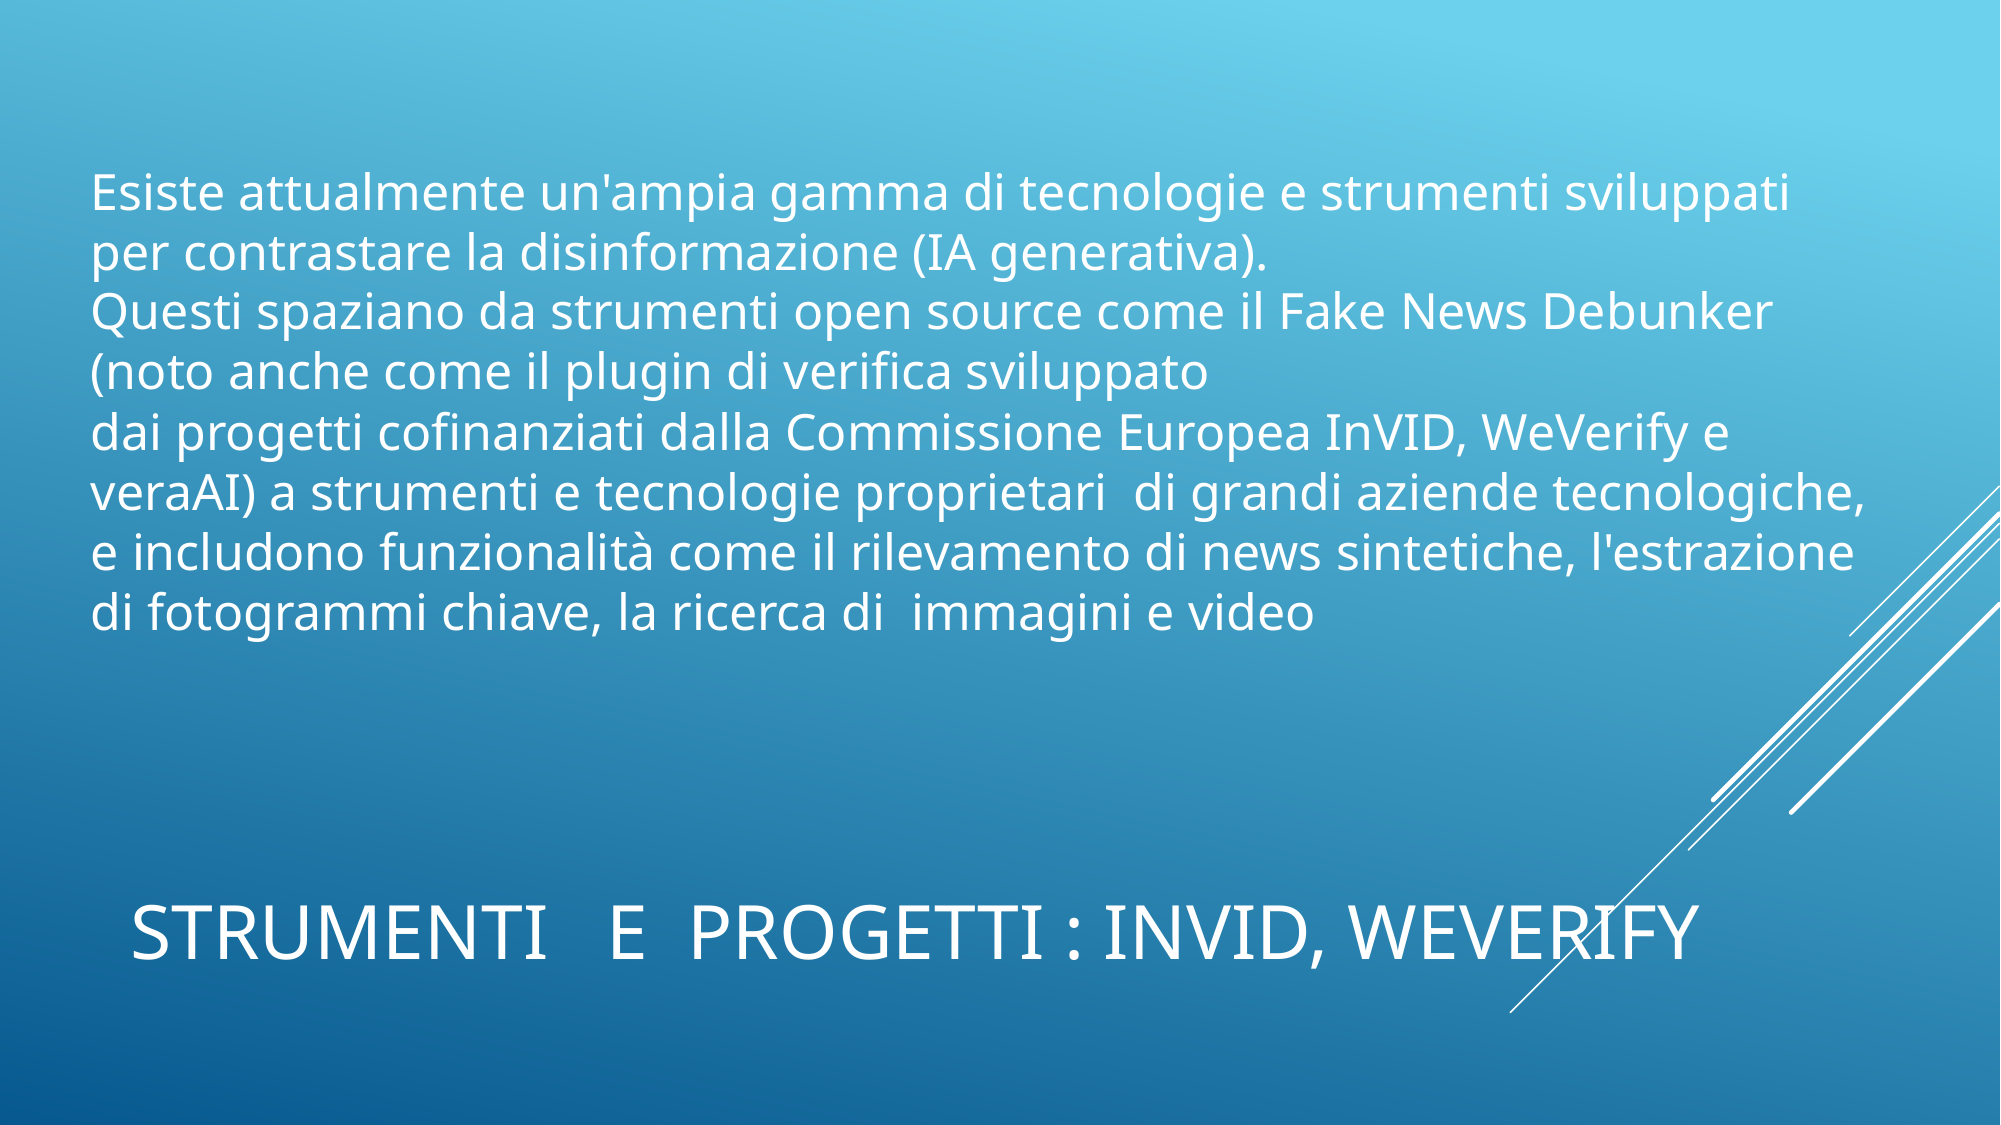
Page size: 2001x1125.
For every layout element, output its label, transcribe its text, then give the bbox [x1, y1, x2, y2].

title STRUMENTI E PROGETTI : INVID, WEVERIFY [115, 805, 1940, 1053]
list Esiste attualmente un'ampia gamma di tecnologie e strumenti sviluppati per contrastare la disinformazione (IA generativa). Questi spaziano da strumenti open source come il Fake News Debunker (noto anche come il plugin di verifica sviluppato dai progetti cofinanziati dalla Commissione Europea InVID, WeVerify e veraAI) a strumenti e tecnologie proprietari di grandi aziende tecnologiche, e includono funzionalità come il rilevamento di news sintetiche, l'estrazione di fotogrammi chiave, la ricerca di immagini e video [75, 103, 1900, 757]
